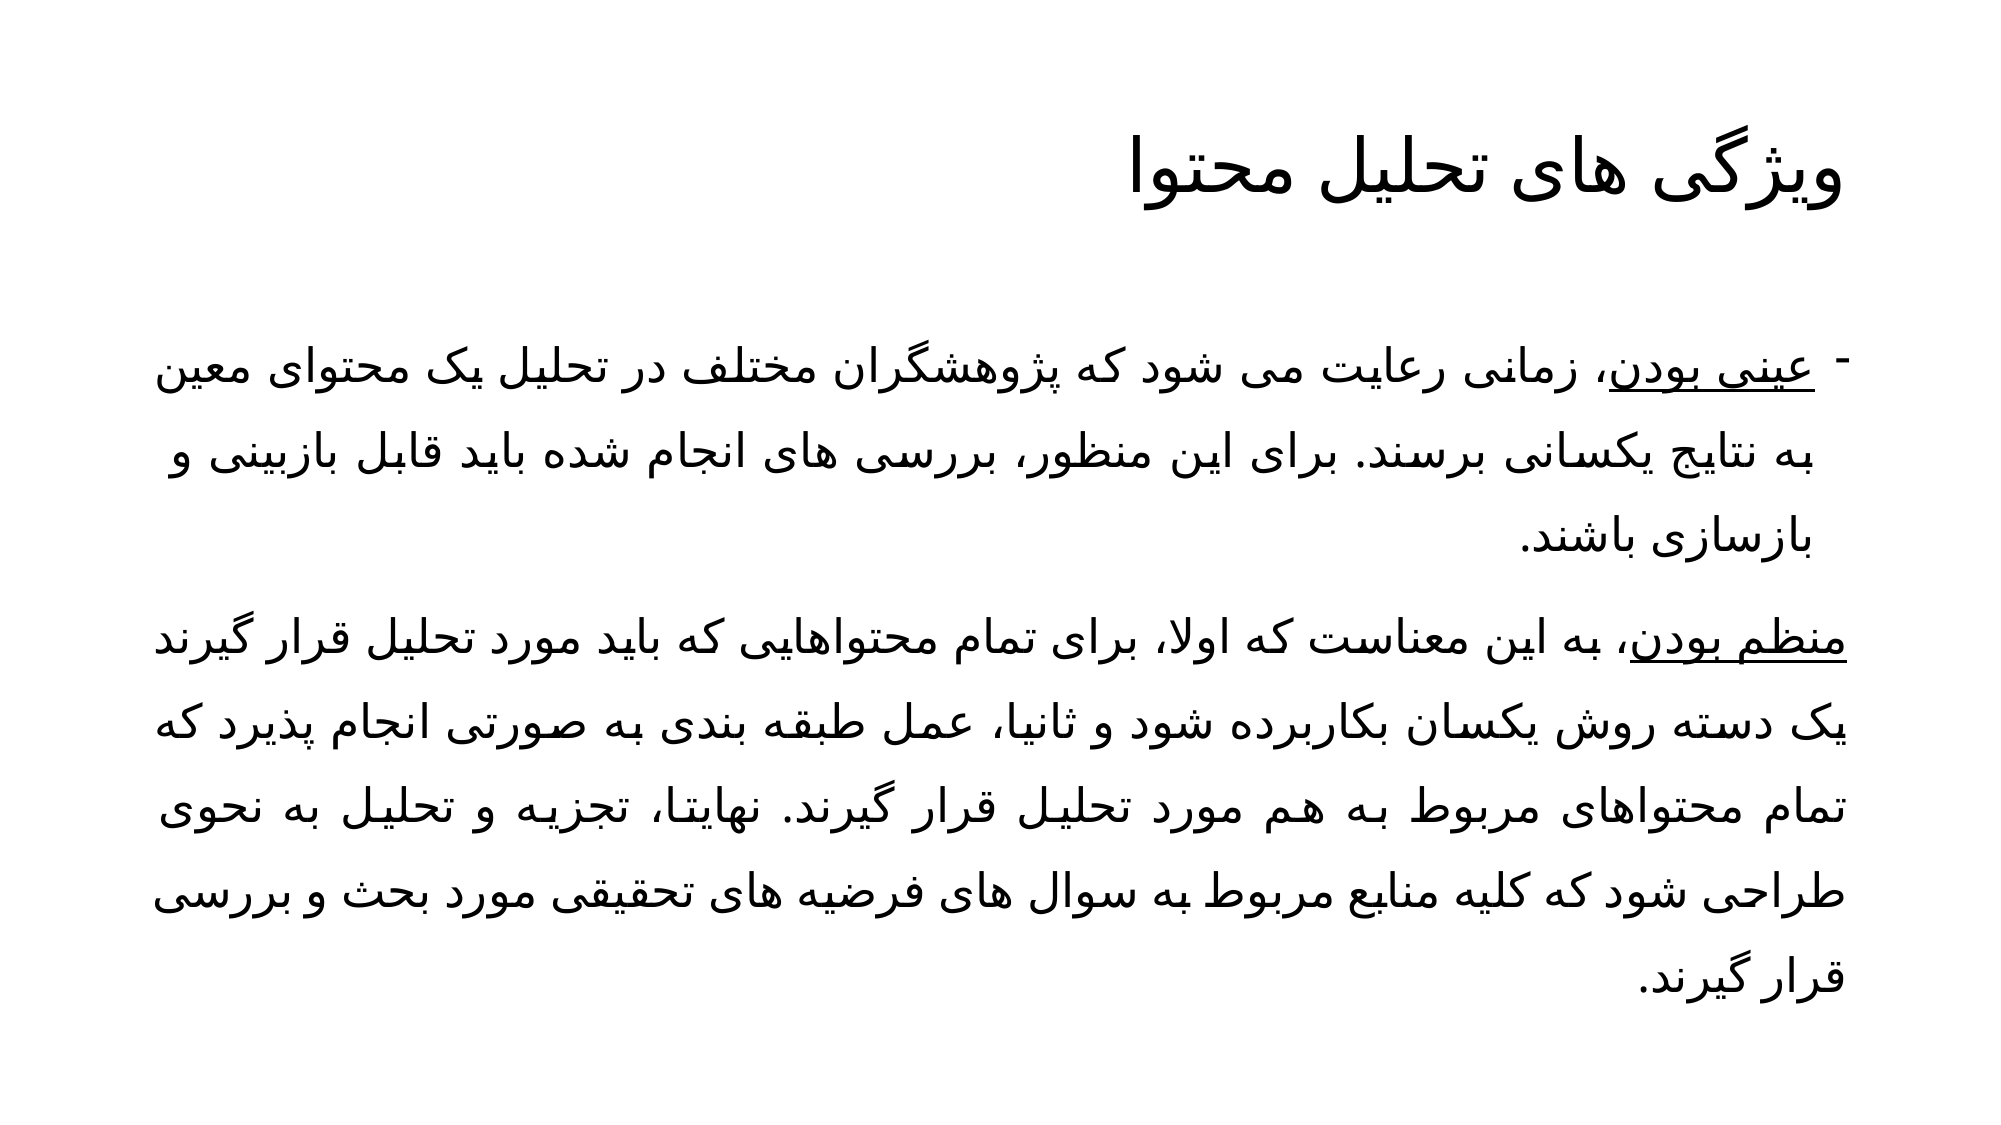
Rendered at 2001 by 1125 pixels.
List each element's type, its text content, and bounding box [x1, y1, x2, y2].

title ویژگی های تحلیل محتوا [137, 59, 1863, 278]
list عینی بودن، زمانی رعایت می شود که پژوهشگران مختلف در تحلیل یک محتوای معین به نتایج یکسانی برسند. برای این منظور، بررسی های انجام شده باید قابل بازبینی و بازسازی باشند. منظم بودن، به این معناست که اولا، برای تمام محتواهایی که باید مورد تحلیل قرار گیرند یک دسته روش یکسان بکاربرده شود و ثانیا، عمل طبقه بندی به صورتی انجام پذیرد که تمام محتواهای مربوط به هم مورد تحلیل قرار گیرند. نهایتا، تجزیه و تحلیل به نحوی طراحی شود که کلیه منابع مربوط به سوال های فرضیه های تحقیقی مورد بحث و بررسی قرار گیرند. [137, 299, 1863, 1014]
